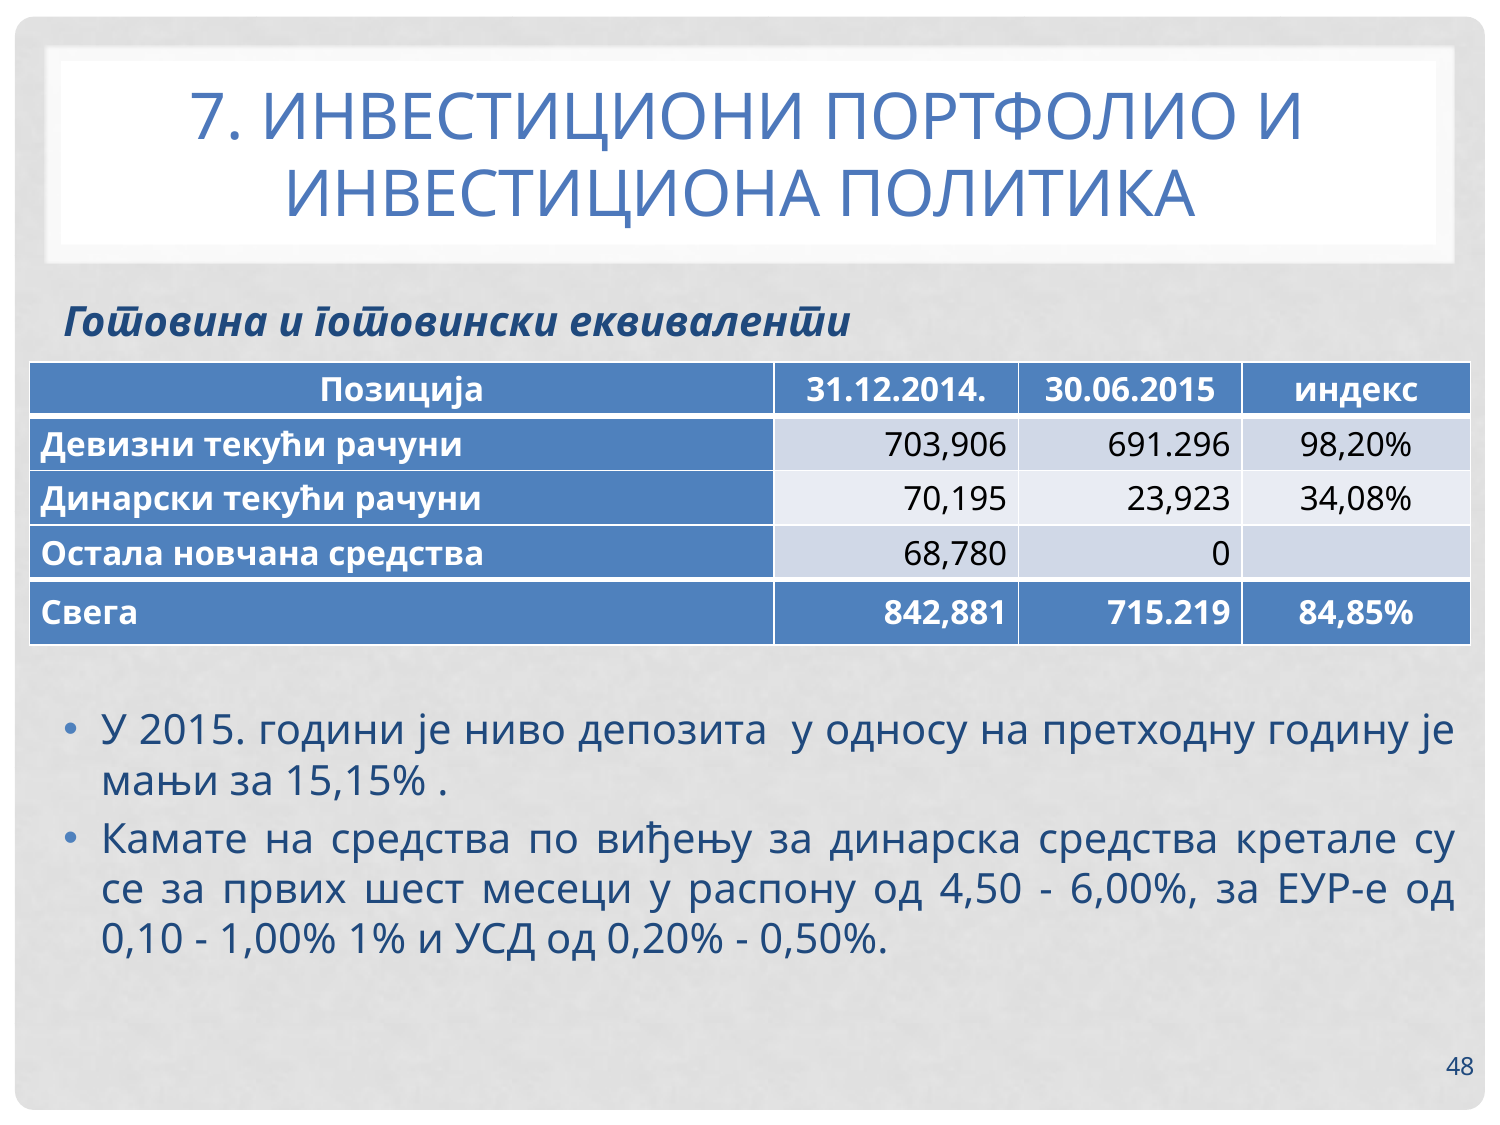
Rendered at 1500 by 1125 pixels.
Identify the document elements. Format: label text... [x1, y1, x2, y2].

list Готовина и готовински еквиваленти У 2015. години је ниво депозита у односу на претходну годину је мањи за 15,15% . Камате на средства по виђењу за динарска средства кретале су се за првих шест месеци у распону од 4,50 - 6,00%, за ЕУР-е од 0,10 - 1,00% 1% и УСД од 0,20% - 0,50%. [29, 646, 1471, 1071]
table_cell 0 [1019, 526, 1241, 577]
table_cell 70,195 [775, 471, 1018, 524]
table_cell 98,20% [1243, 419, 1470, 470]
table_cell 34,08% [1243, 471, 1470, 524]
table_cell Свега [30, 582, 773, 644]
slide_number 48 [1399, 1035, 1490, 1100]
table_cell 84,85% [1243, 582, 1470, 644]
table_header 30.06.2015 [1019, 363, 1241, 413]
table_header индекс [1243, 363, 1470, 413]
table_cell Динарски текући рачуни [30, 471, 773, 524]
table_header Позиција [30, 363, 773, 413]
list Готовина и готовински еквиваленти У 2015. години је ниво депозита у односу на претходну годину је мањи за 15,15% . Камате на средства по виђењу за динарска средства кретале су се за првих шест месеци у распону од 4,50 - 6,00%, за ЕУР-е од 0,10 - 1,00% 1% и УСД од 0,20% - 0,50%. [29, 287, 1471, 361]
table_cell 715.219 [1019, 582, 1241, 644]
table_cell [1243, 526, 1470, 577]
table_cell 842,881 [775, 582, 1018, 644]
title 7. ИНВЕСТИЦИОНИ ПОРТФОЛИО И ИНВЕСТИЦИОНА ПОЛИТИКА [69, 66, 1425, 238]
table_cell 68,780 [775, 526, 1018, 577]
table_cell 703,906 [775, 419, 1018, 470]
table_cell 23,923 [1019, 471, 1241, 524]
table_cell Остала новчана средства [30, 526, 773, 577]
table_cell Девизни текући рачуни [30, 419, 773, 470]
table_cell 691.296 [1019, 419, 1241, 470]
table_header 31.12.2014. [775, 363, 1018, 413]
